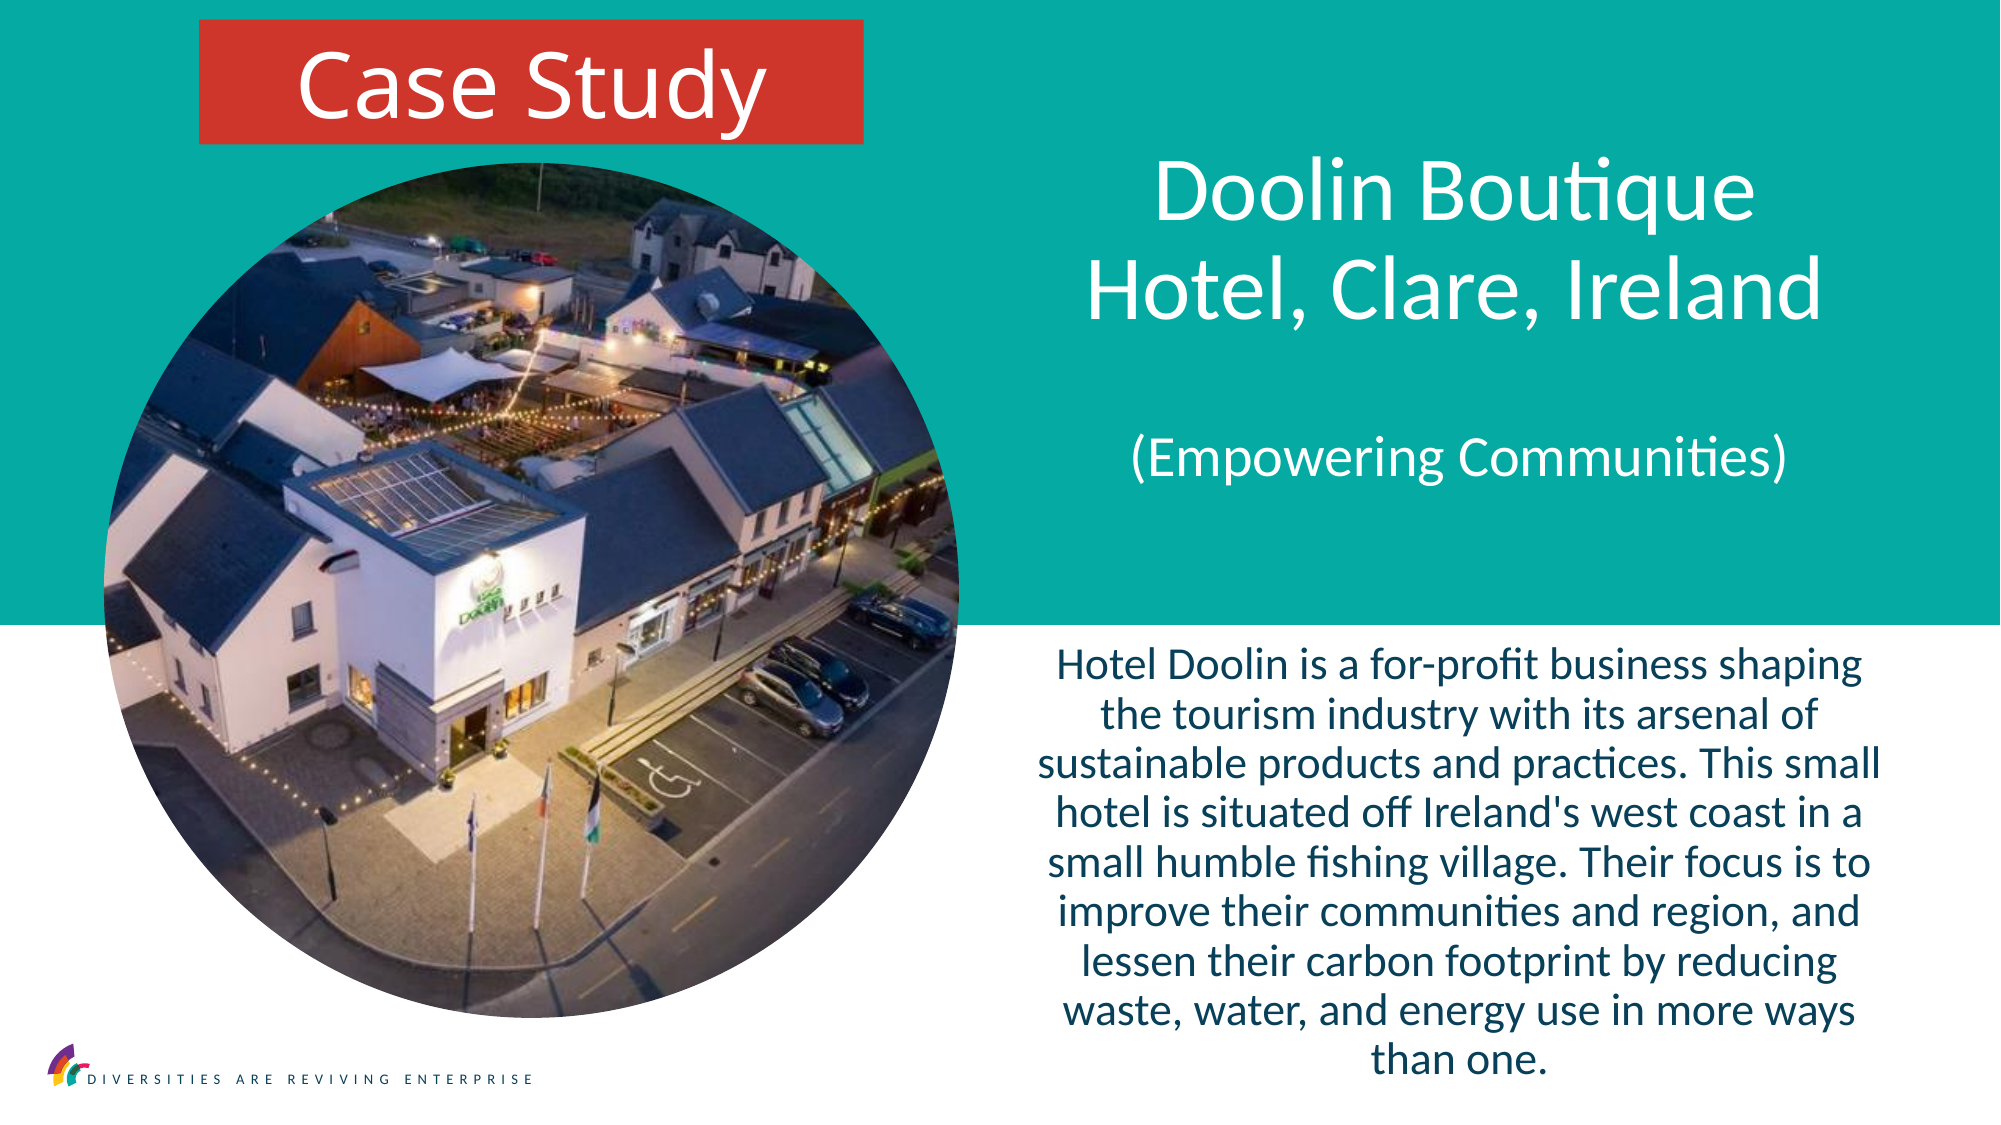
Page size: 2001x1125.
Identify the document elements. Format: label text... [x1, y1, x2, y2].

text_box (Empowering Communities) [959, 410, 1960, 496]
text_box Case Study [199, 19, 864, 145]
list Hotel Doolin is a for-profit business shaping the tourism industry with its arsenal of sustainable products and practices. This small hotel is situated off Ireland's west coast in a small humble fishing village. Their focus is to improve their communities and region, and lessen their carbon footprint by reducing waste, water, and energy use in more ways than one. [1017, 632, 1902, 698]
picture [103, 162, 959, 1018]
list Doolin Boutique Hotel, Clare, Ireland [1041, 162, 1871, 319]
